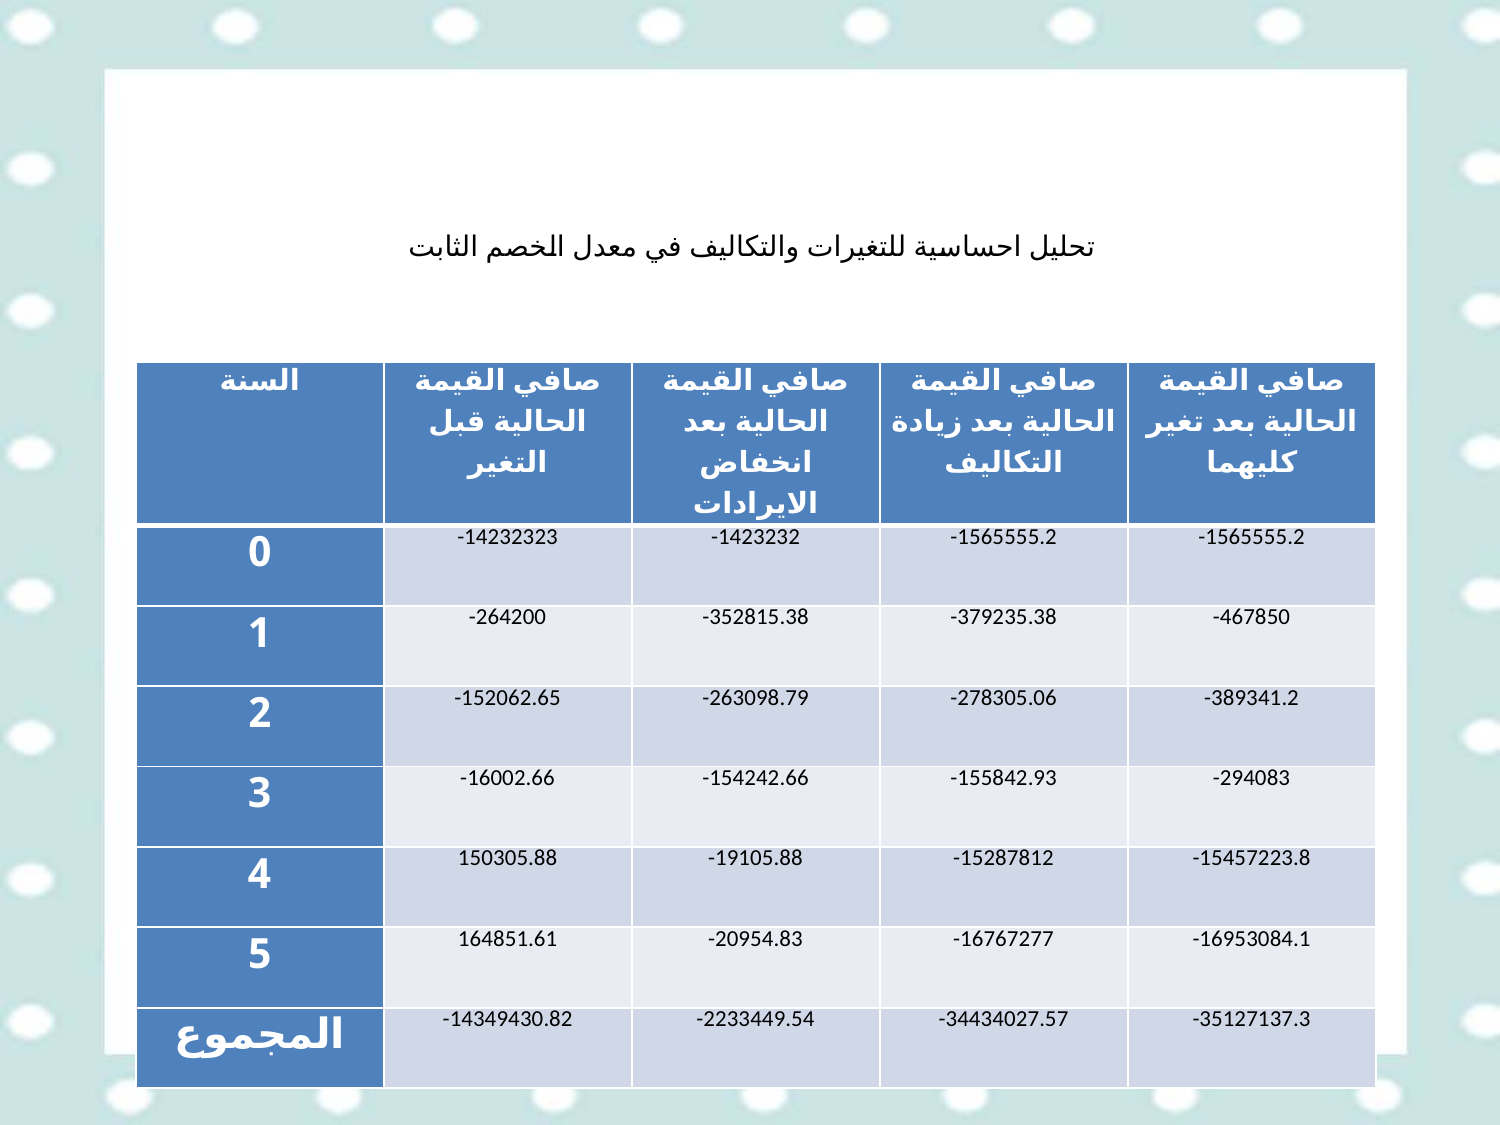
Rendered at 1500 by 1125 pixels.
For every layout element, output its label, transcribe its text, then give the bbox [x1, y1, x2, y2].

table_cell -15457223.8 [1129, 848, 1375, 926]
table_cell 150305.88 [385, 848, 631, 926]
table_cell -19105.88 [633, 848, 879, 926]
table_header صافي القيمة الحالية بعد زيادة التكاليف [881, 363, 1127, 523]
table_cell 3 [137, 767, 383, 846]
table_cell -389341.2 [1129, 687, 1375, 766]
table_cell -16767277 [881, 928, 1127, 1007]
table_cell -379235.38 [881, 607, 1127, 685]
table_cell المجموع [137, 1009, 383, 1087]
table_cell -263098.79 [633, 687, 879, 766]
table_cell 5 [137, 928, 383, 1007]
table_cell -467850 [1129, 607, 1375, 685]
table_cell -15287812 [881, 848, 1127, 926]
table_cell -278305.06 [881, 687, 1127, 766]
table_cell -294083 [1129, 767, 1375, 846]
title تحليل احساسية للتغيرات والتكاليف في معدل الخصم الثابت [76, 219, 1427, 304]
table_cell -16002.66 [385, 767, 631, 846]
table_cell -1565555.2 [881, 528, 1127, 605]
table_cell -14232323 [385, 528, 631, 605]
table_cell -16953084.1 [1129, 928, 1375, 1007]
table_cell 0 [137, 528, 383, 605]
table_cell -35127137.3 [1129, 1009, 1375, 1087]
table_cell -154242.66 [633, 767, 879, 846]
table_cell -264200 [385, 607, 631, 685]
table_cell -14349430.82 [385, 1009, 631, 1087]
table_cell -2233449.54 [633, 1009, 879, 1087]
table_cell -152062.65 [385, 687, 631, 766]
table_cell 4 [137, 848, 383, 926]
table_header صافي القيمة الحالية قبل التغير [385, 363, 631, 523]
table_cell 164851.61 [385, 928, 631, 1007]
picture [0, 0, 1500, 1125]
table_cell -1565555.2 [1129, 528, 1375, 605]
table_cell -155842.93 [881, 767, 1127, 846]
table_cell -1423232 [633, 528, 879, 605]
table_cell -352815.38 [633, 607, 879, 685]
table_header السنة [137, 363, 383, 523]
table_header صافي القيمة الحالية بعد انخفاض الايرادات [633, 363, 879, 523]
table_cell 1 [137, 607, 383, 685]
table_cell 2 [137, 687, 383, 766]
table_cell -20954.83 [633, 928, 879, 1007]
table_header صافي القيمة الحالية بعد تغير كليهما [1129, 363, 1375, 523]
table_cell -34434027.57 [881, 1009, 1127, 1087]
